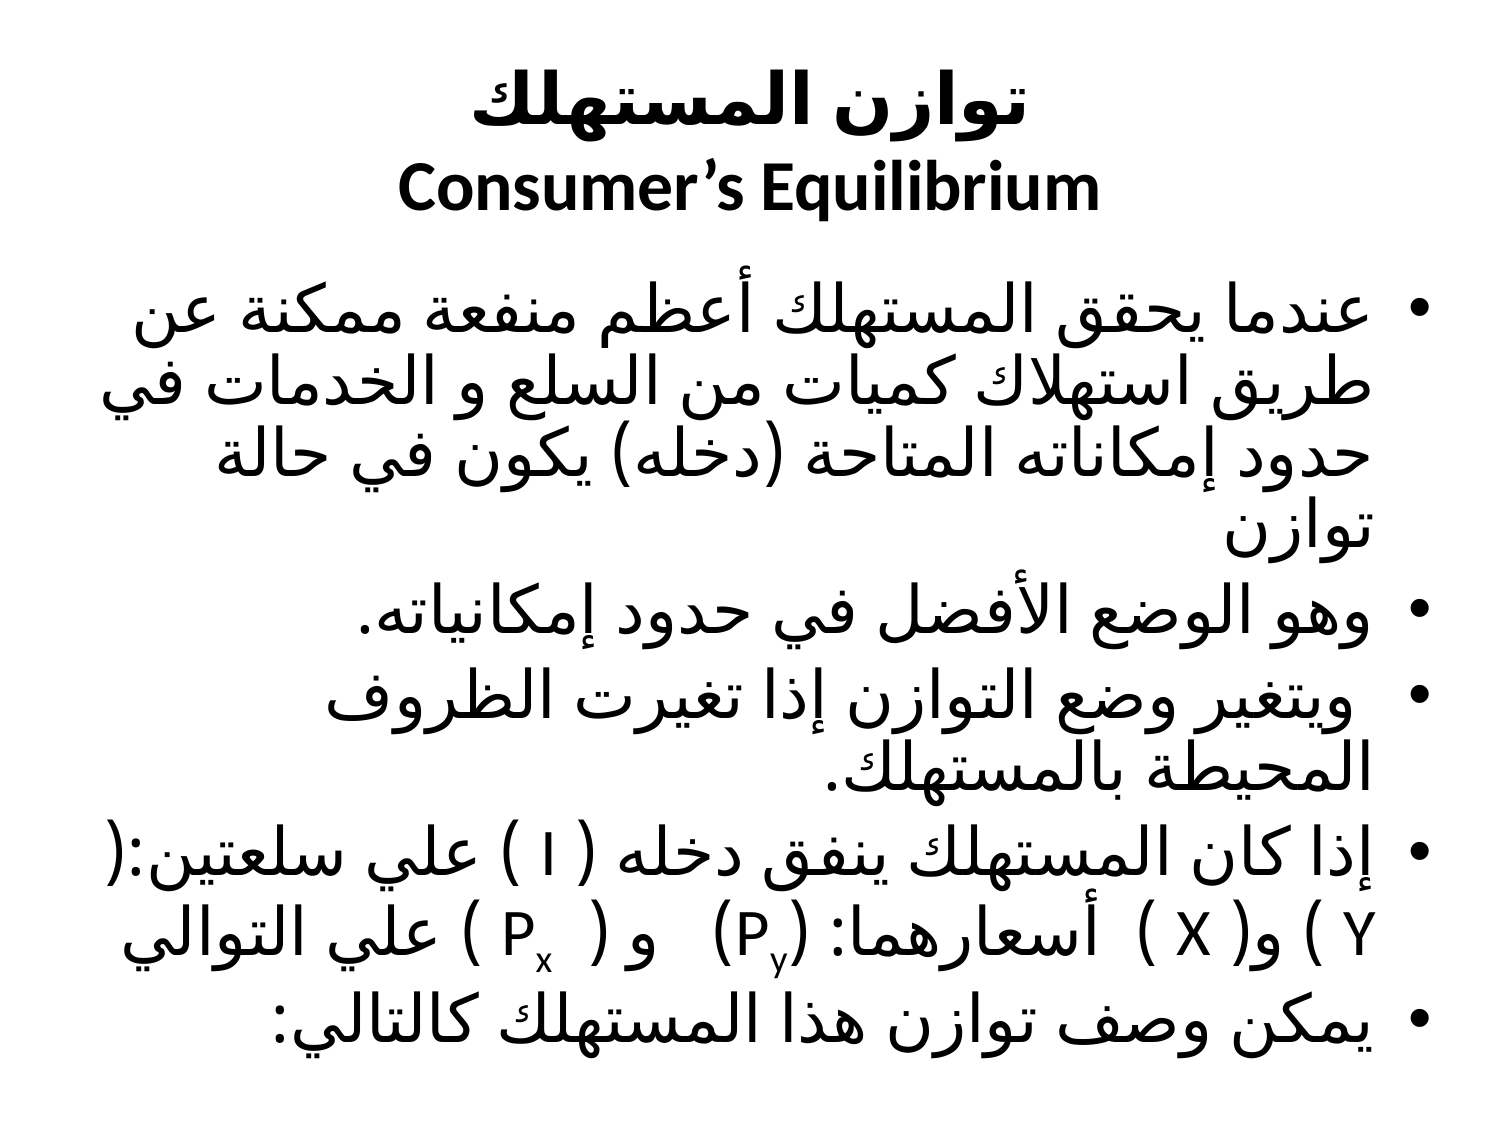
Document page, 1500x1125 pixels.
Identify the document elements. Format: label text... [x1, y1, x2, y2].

title توازن المستهلك Consumer’s Equilibrium [75, 45, 1425, 233]
list عندما يحقق المستهلك أعظم منفعة ممكنة عن طريق استهلاك كميات من السلع و الخدمات في حدود إمكاناته المتاحة (دخله) يكون في حالة توازن وهو الوضع الأفضل في حدود إمكانياته. ويتغير وضع التوازن إذا تغيرت الظروف المحيطة بالمستهلك. إذا كان المستهلك ينفق دخله ( I ) علي سلعتين:( Y ) و( X ) أسعارهما: (Py) و ( Px ) علي التوالي يمكن وصف توازن هذا المستهلك كالتالي: [75, 267, 1447, 1010]
